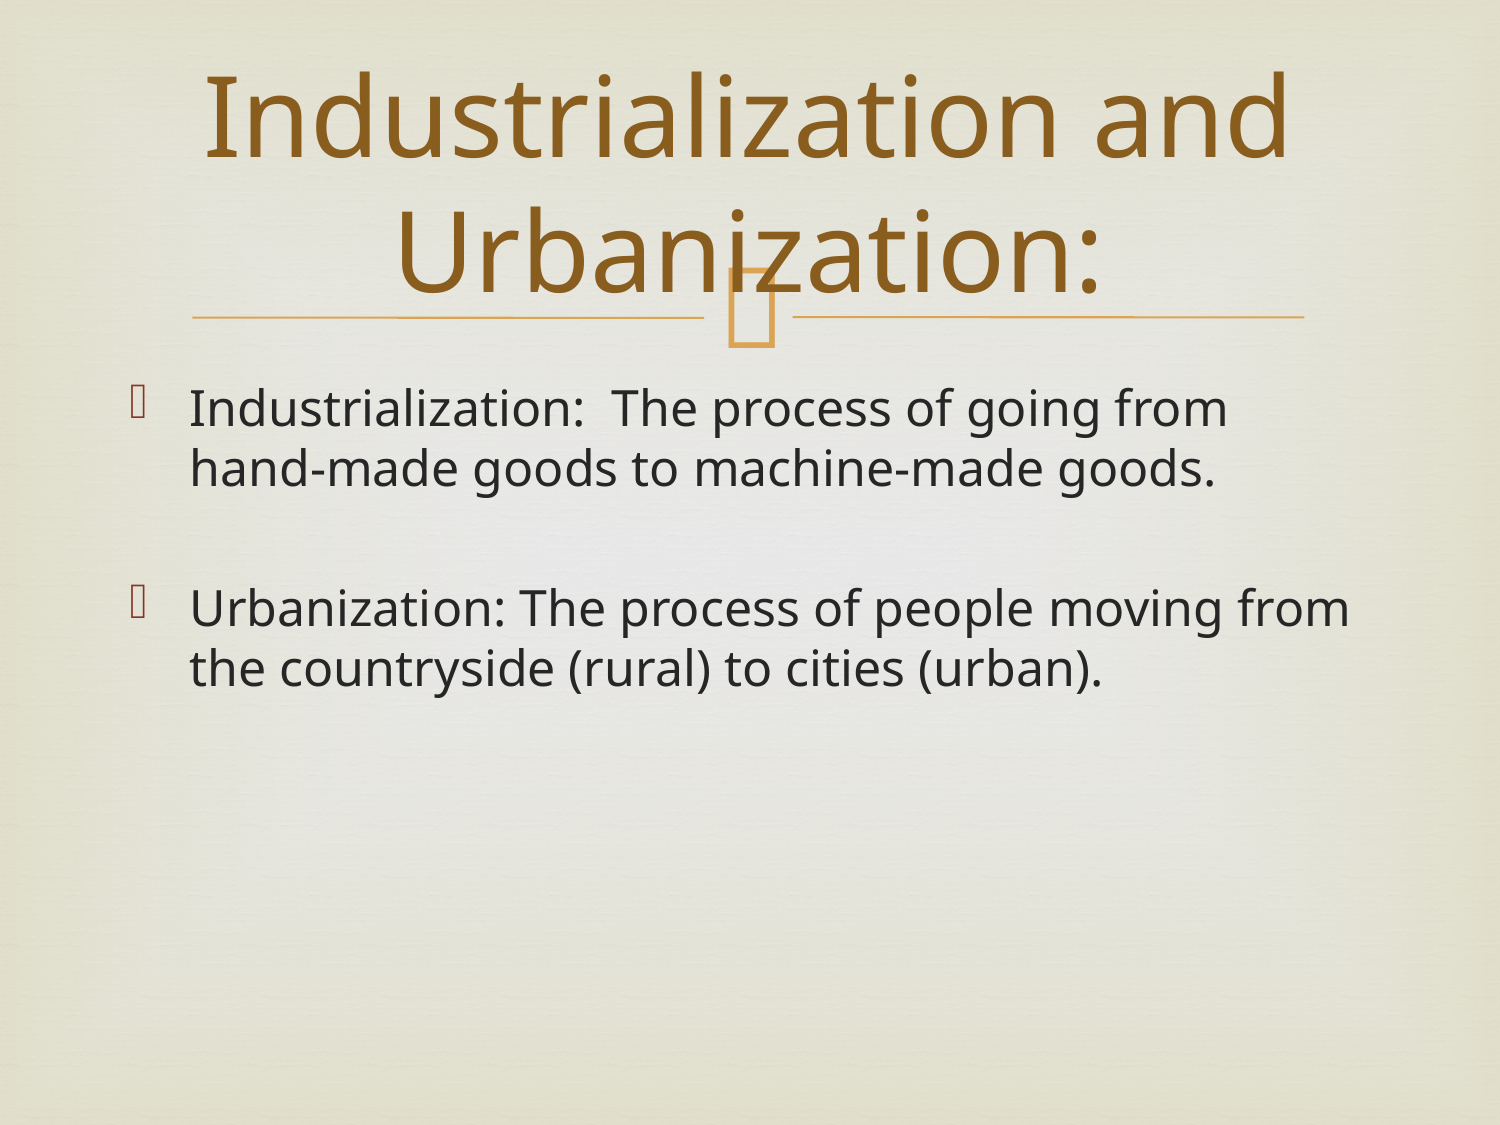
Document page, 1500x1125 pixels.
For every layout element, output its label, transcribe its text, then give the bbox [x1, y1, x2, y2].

title Industrialization and Urbanization: [112, 93, 1386, 267]
list Industrialization: The process of going from hand-made goods to machine-made goods. Urbanization: The process of people moving from the countryside (rural) to cities (urban). [114, 368, 1386, 1005]
